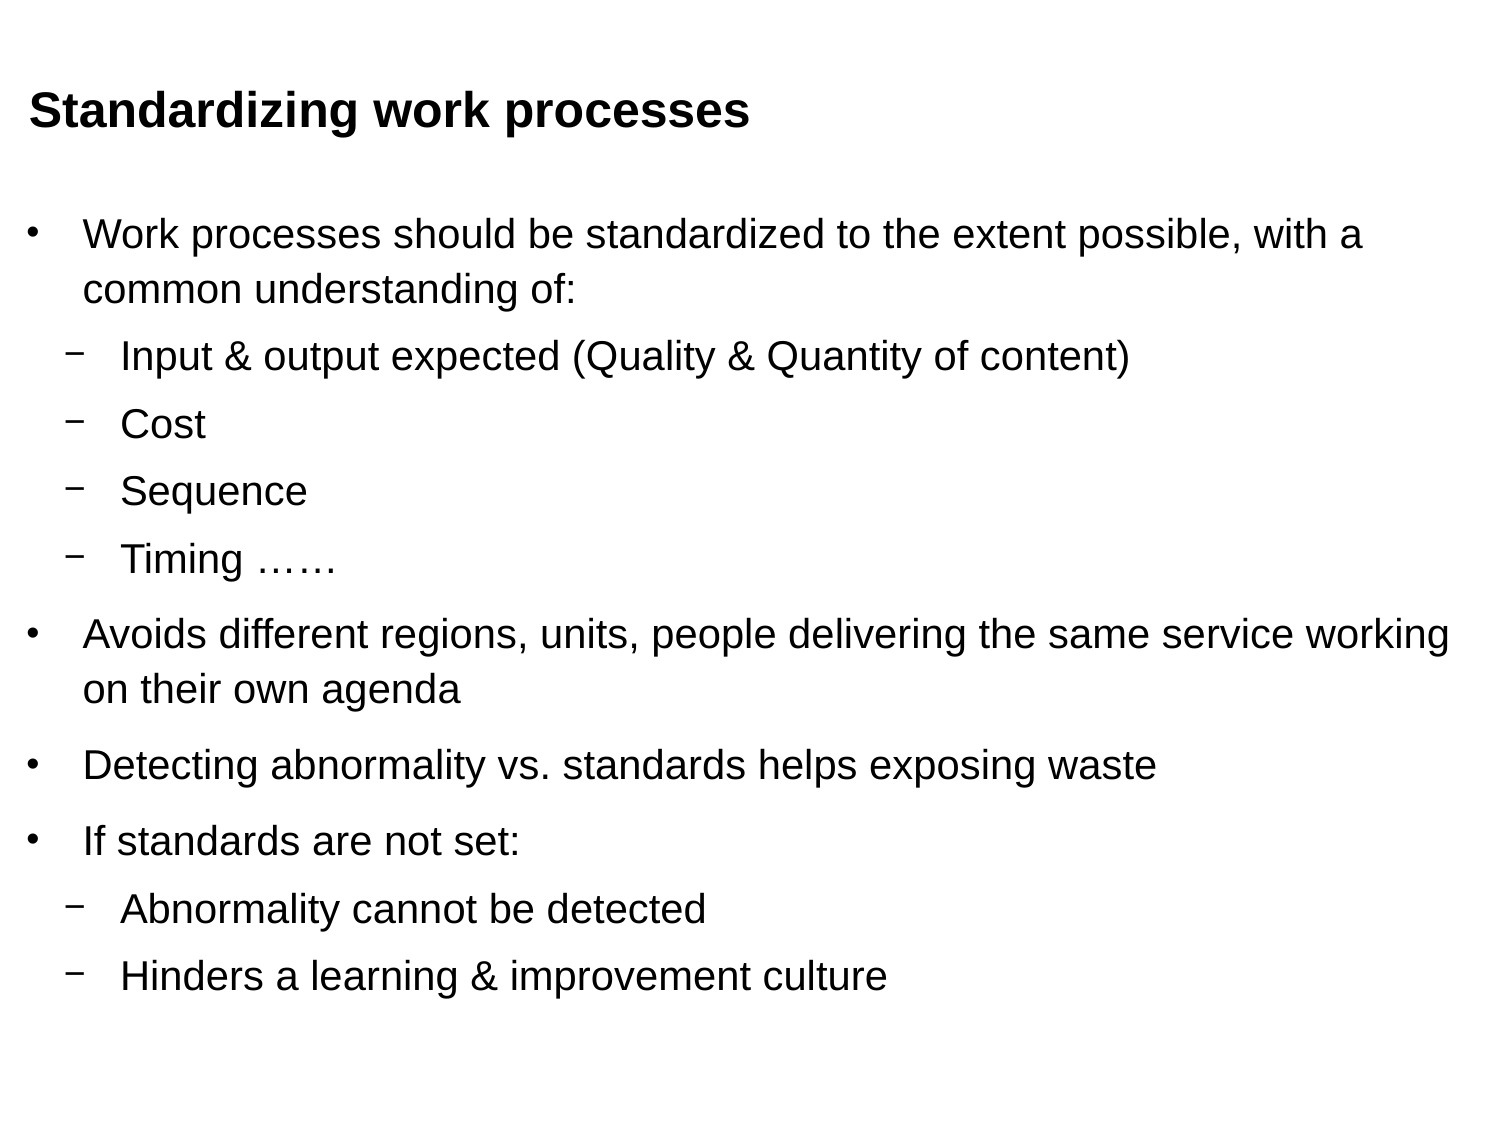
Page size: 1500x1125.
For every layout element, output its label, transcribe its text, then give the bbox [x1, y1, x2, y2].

title Standardizing work processes [28, 77, 1474, 201]
list Work processes should be standardized to the extent possible, with a common understanding of: Input & output expected (Quality & Quantity of content) Cost Sequence Timing …… Avoids different regions, units, people delivering the same service working on their own agenda Detecting abnormality vs. standards helps exposing waste If standards are not set: Abnormality cannot be detected Hinders a learning & improvement culture [26, 201, 1474, 1015]
